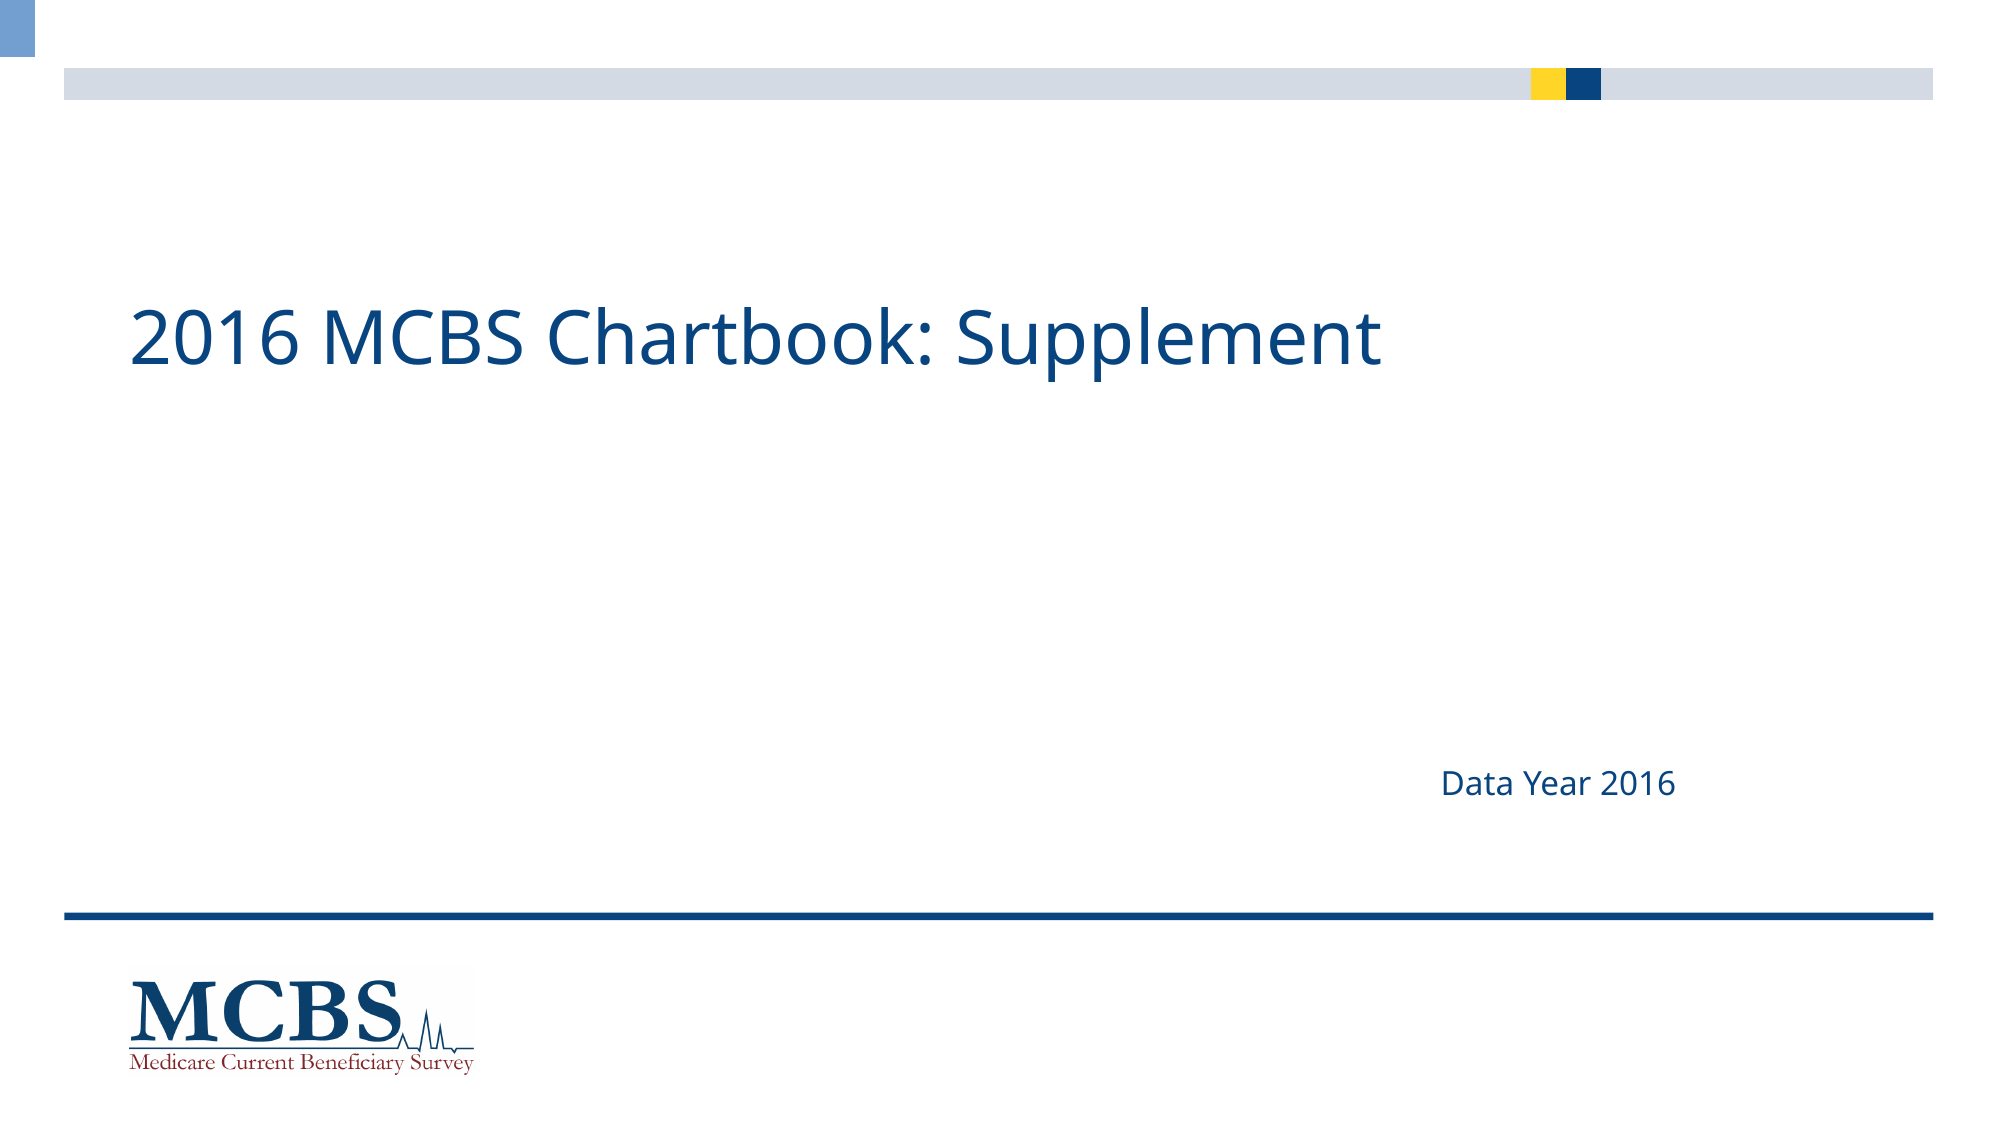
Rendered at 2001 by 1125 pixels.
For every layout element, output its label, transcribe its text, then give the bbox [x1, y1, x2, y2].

subtitle Data Year 2016 [1425, 757, 1936, 813]
picture [129, 964, 475, 1078]
title 2016 MCBS Chartbook: Supplement [129, 224, 1934, 389]
